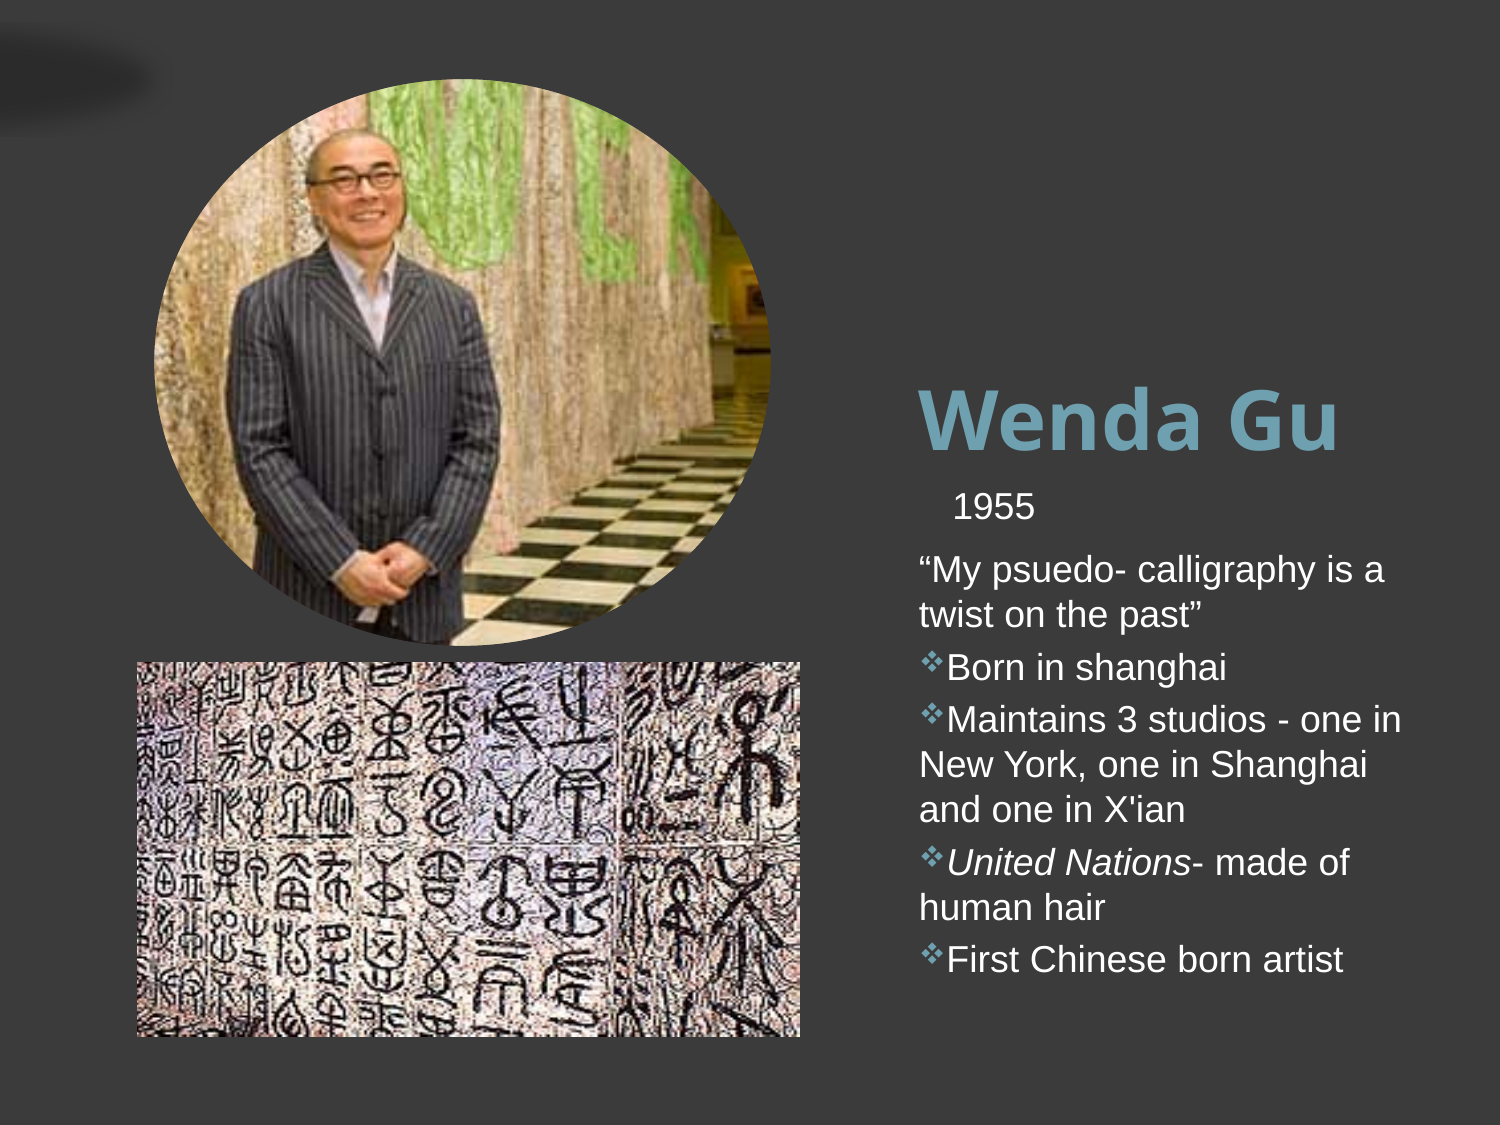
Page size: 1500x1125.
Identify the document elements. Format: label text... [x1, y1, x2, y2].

list “My psuedo- calligraphy is a twist on the past” Born in shanghai Maintains 3 studios - one in New York, one in Shanghai and one in X'ian United Nations- made of human hair First Chinese born artist [911, 537, 1413, 1088]
title Wenda Gu [911, 279, 1413, 475]
picture [137, 662, 801, 1037]
text_box 1955 [937, 474, 1075, 535]
picture [149, 74, 776, 651]
